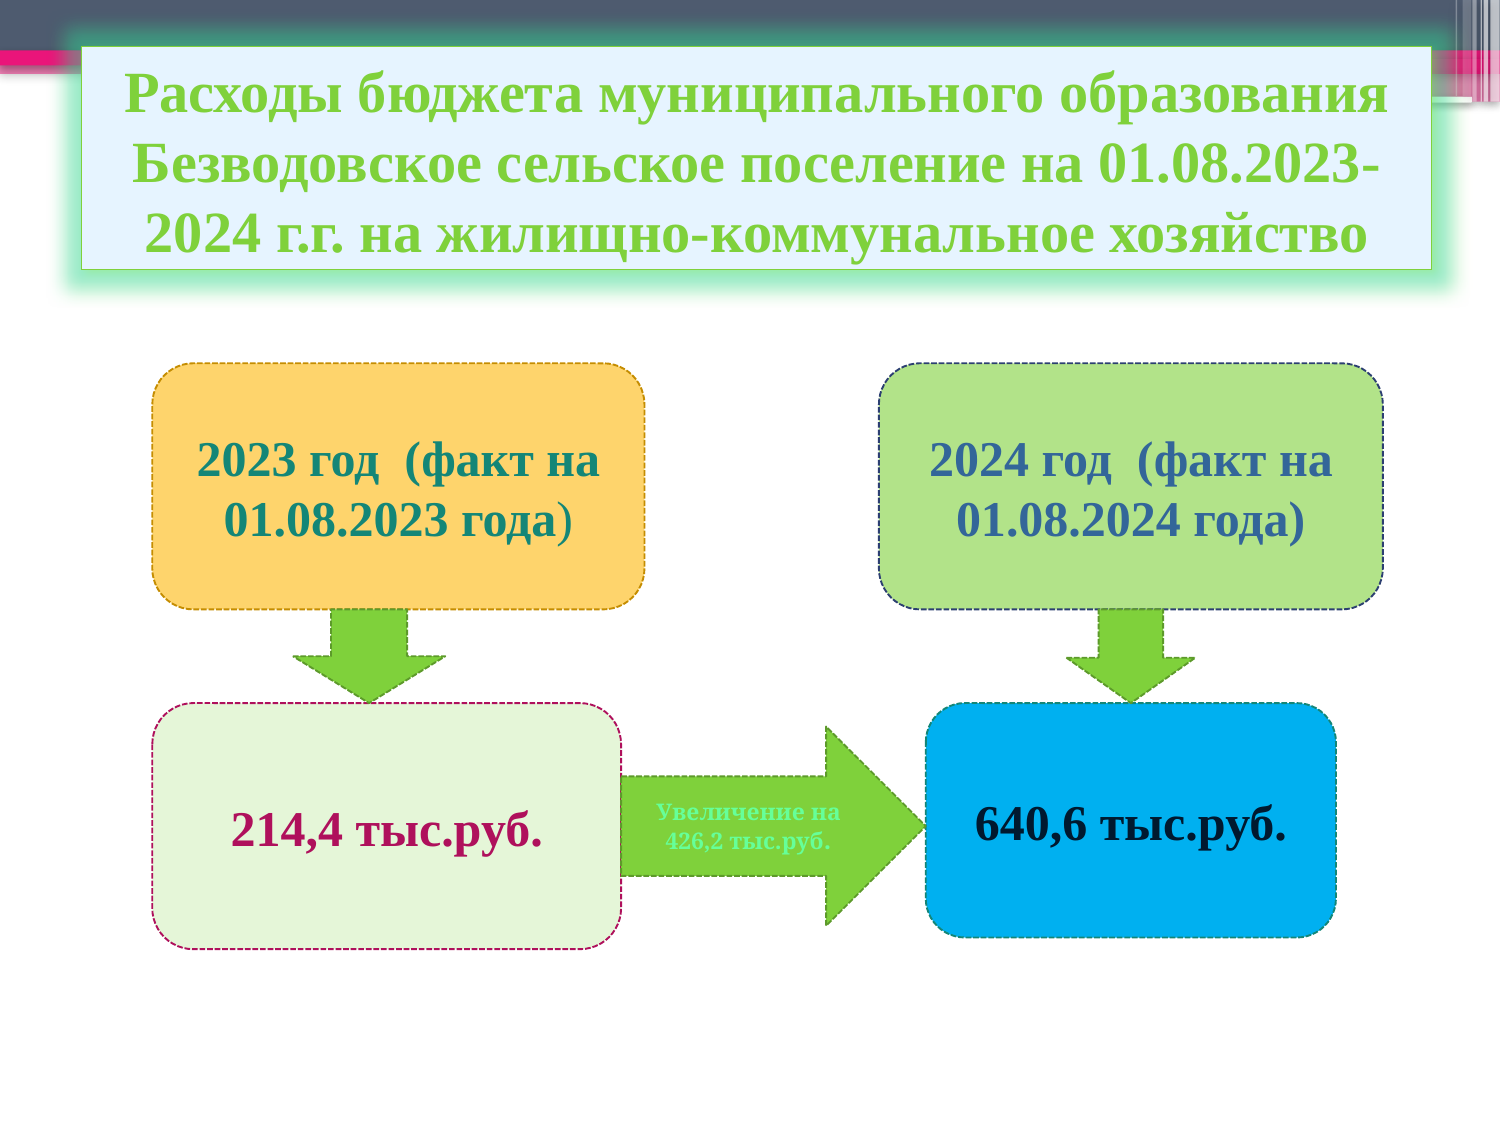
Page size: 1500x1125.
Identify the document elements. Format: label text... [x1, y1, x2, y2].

text_box Расходы бюджета муниципального образования Безводовское сельское поселение на 01.08.2023-2024 г.г. на жилищно-коммунальное хозяйство [81, 46, 1432, 270]
text_box 2023 год (факт на 01.08.2023 года) [151, 362, 646, 611]
text_box 2024 год (факт на 01.08.2024 года) [877, 362, 1384, 611]
text_box 214,4 тыс.руб. [151, 702, 623, 951]
text_box [1065, 608, 1196, 704]
text_box 640,6 тыс.руб. [924, 702, 1337, 939]
text_box Увеличение на 426,2 тыс.руб. [620, 725, 927, 926]
text_box [292, 608, 447, 704]
